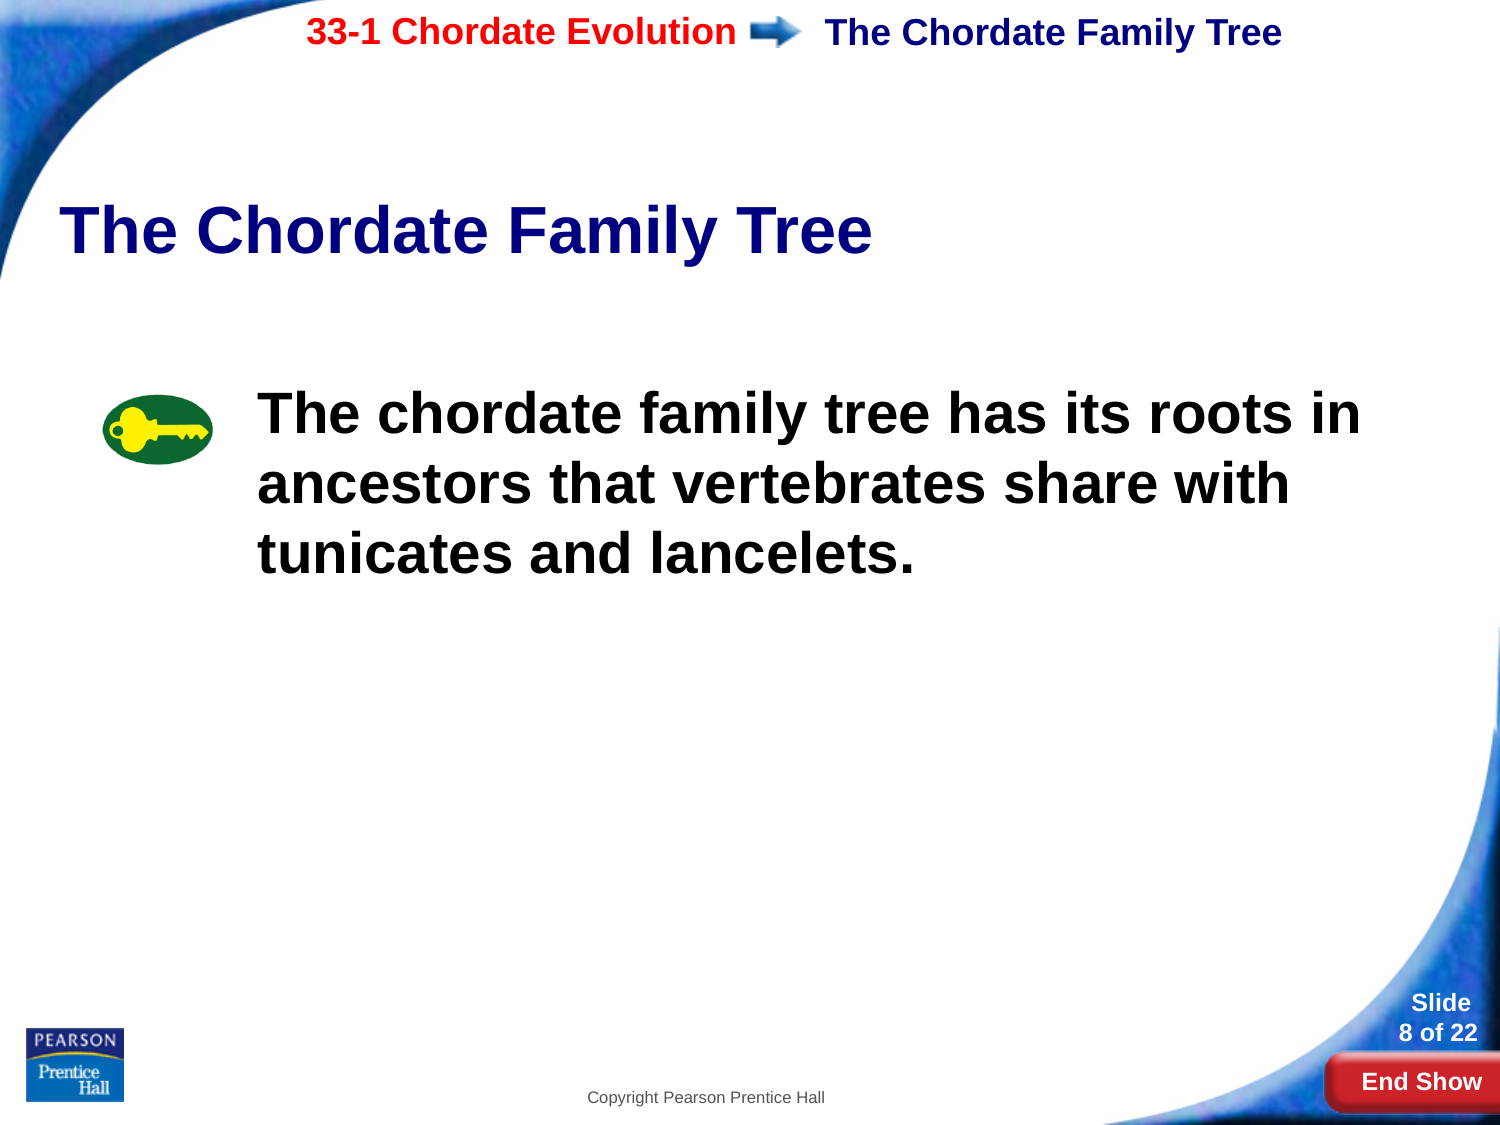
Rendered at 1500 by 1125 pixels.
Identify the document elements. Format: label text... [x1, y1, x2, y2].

picture [0, 0, 1500, 1125]
list The Chordate Family Tree The chordate family tree has its roots in ancestors that vertebrates share with tunicates and lancelets. [44, 179, 1500, 938]
title The Chordate Family Tree [809, 0, 1479, 76]
footer Copyright Pearson Prentice Hall [468, 1078, 945, 1105]
